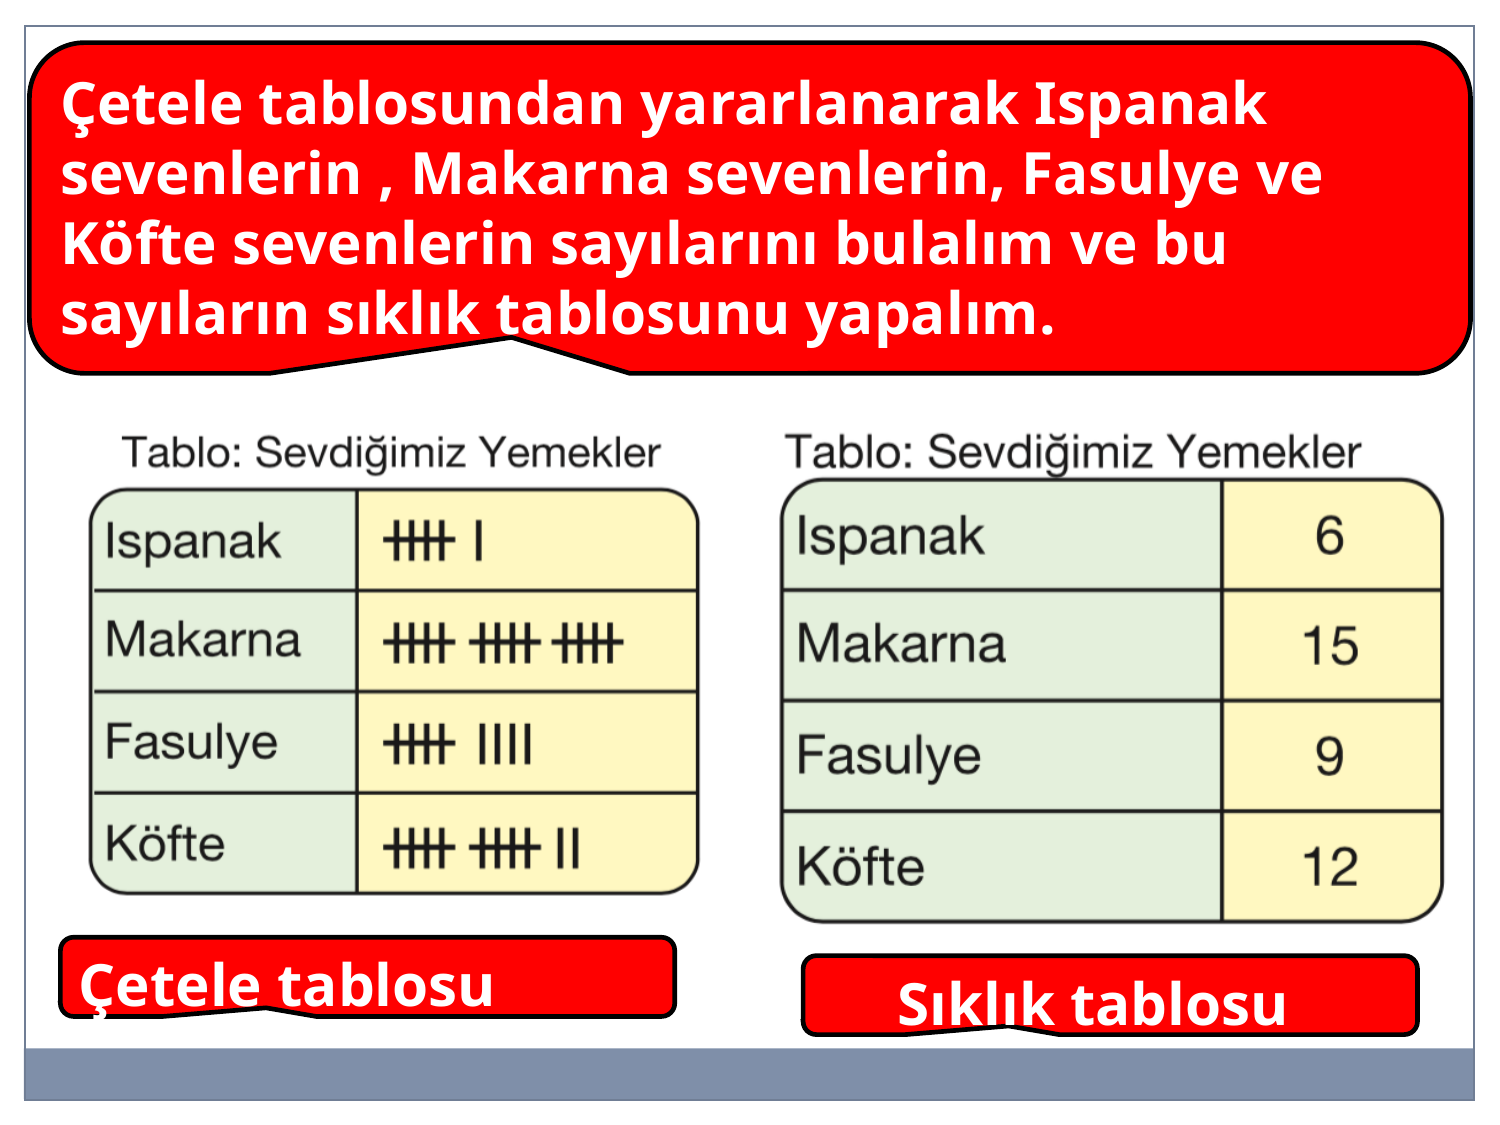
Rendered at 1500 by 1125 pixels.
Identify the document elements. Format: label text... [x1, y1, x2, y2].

text_box Sıklık tablosu [803, 959, 1418, 1035]
text_box Çetele tablosundan yararlanarak Ispanak sevenlerin , Makarna sevenlerin, Fasulye ve Köfte sevenlerin sayılarını bulalım ve bu sayıların sıklık tablosunu yapalım. [29, 42, 1471, 374]
picture [749, 408, 1471, 949]
picture [52, 411, 727, 918]
text_box Çetele tablosu [60, 937, 675, 1017]
